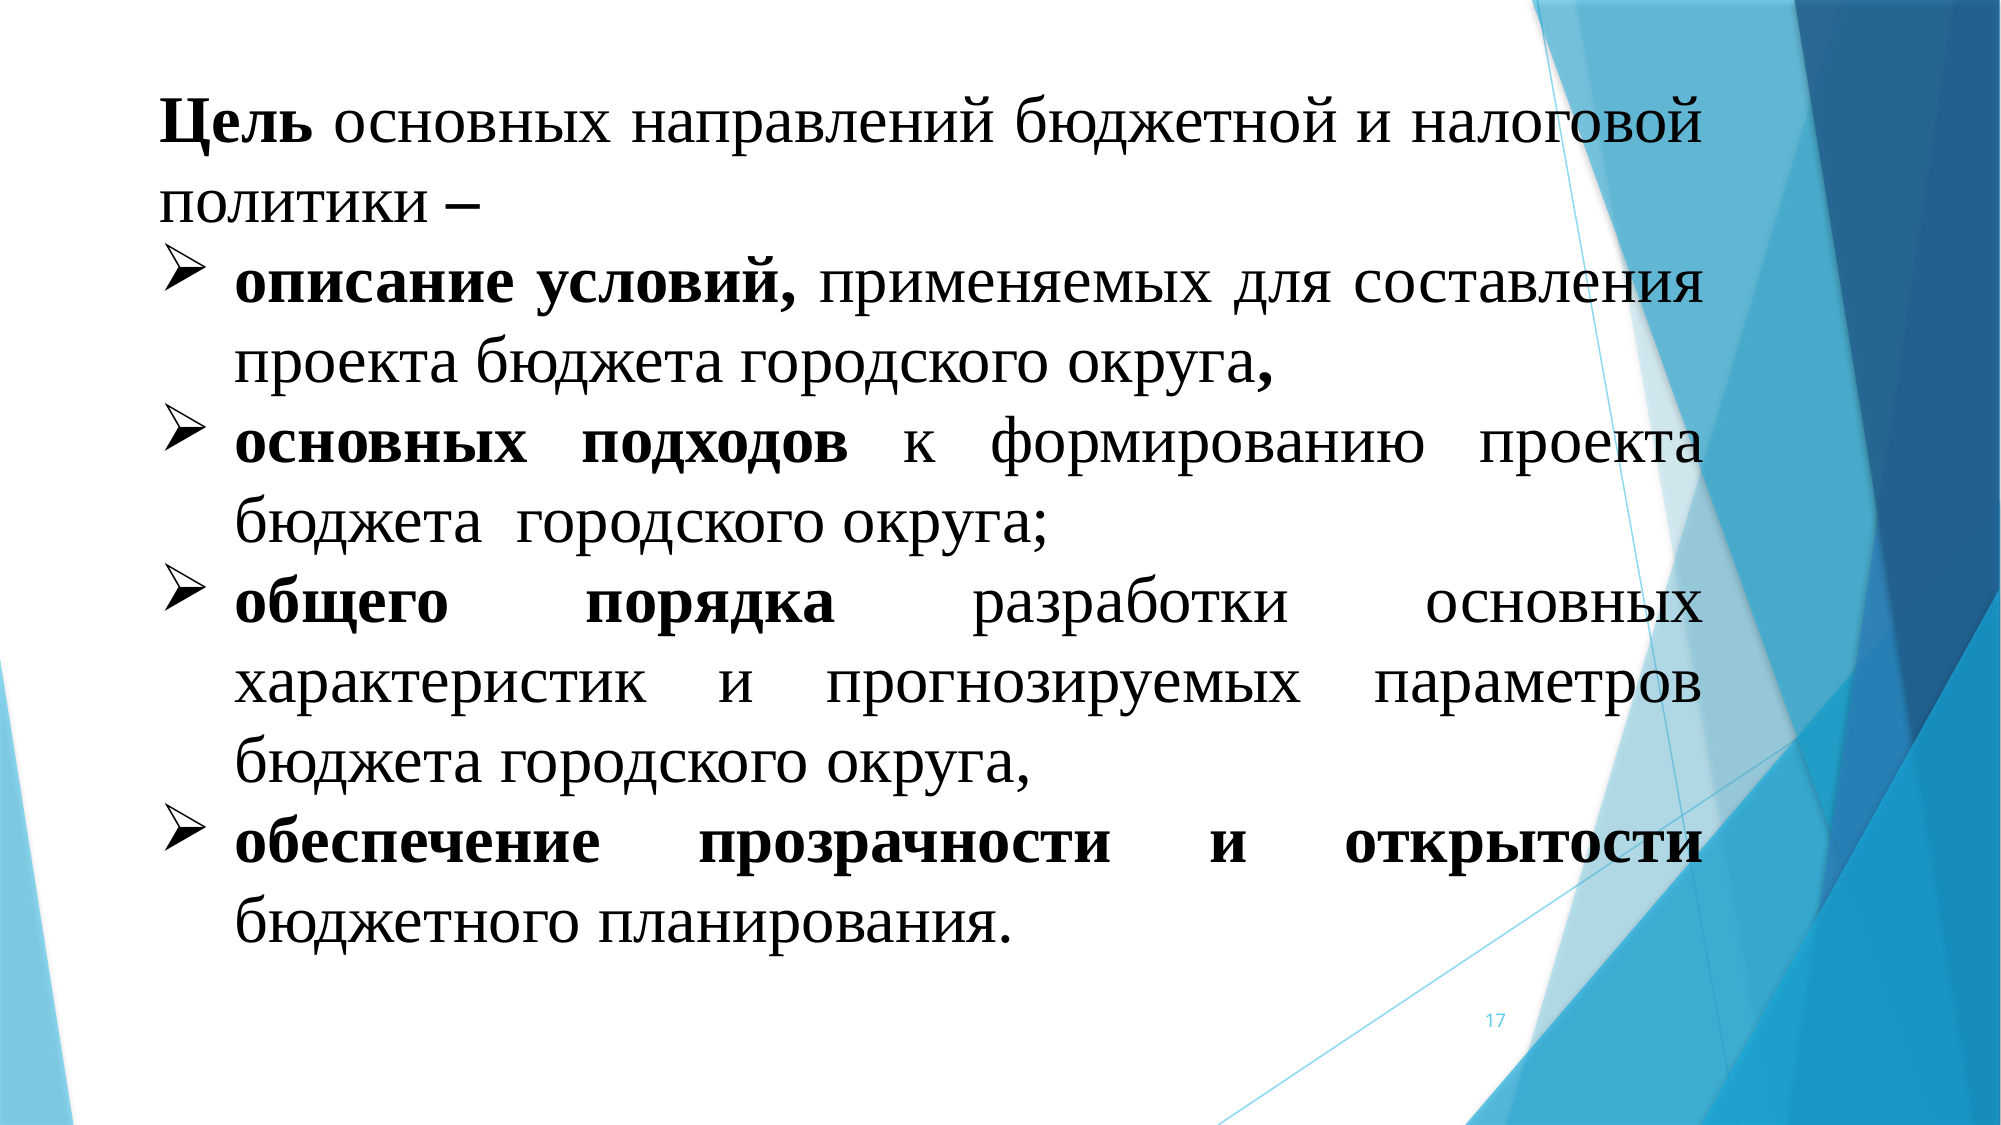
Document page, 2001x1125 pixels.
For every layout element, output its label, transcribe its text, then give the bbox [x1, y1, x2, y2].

slide_number 17 [1409, 991, 1522, 1051]
text_box Цель основных направлений бюджетной и налоговой политики – описание условий, применяемых для составления проекта бюджета городского округа, основных подходов к формированию проекта бюджета городского округа; общего порядка разработки основных характеристик и прогнозируемых параметров бюджета городского округа, обеспечение прозрачности и открытости бюджетного планирования. [69, 68, 1720, 1033]
